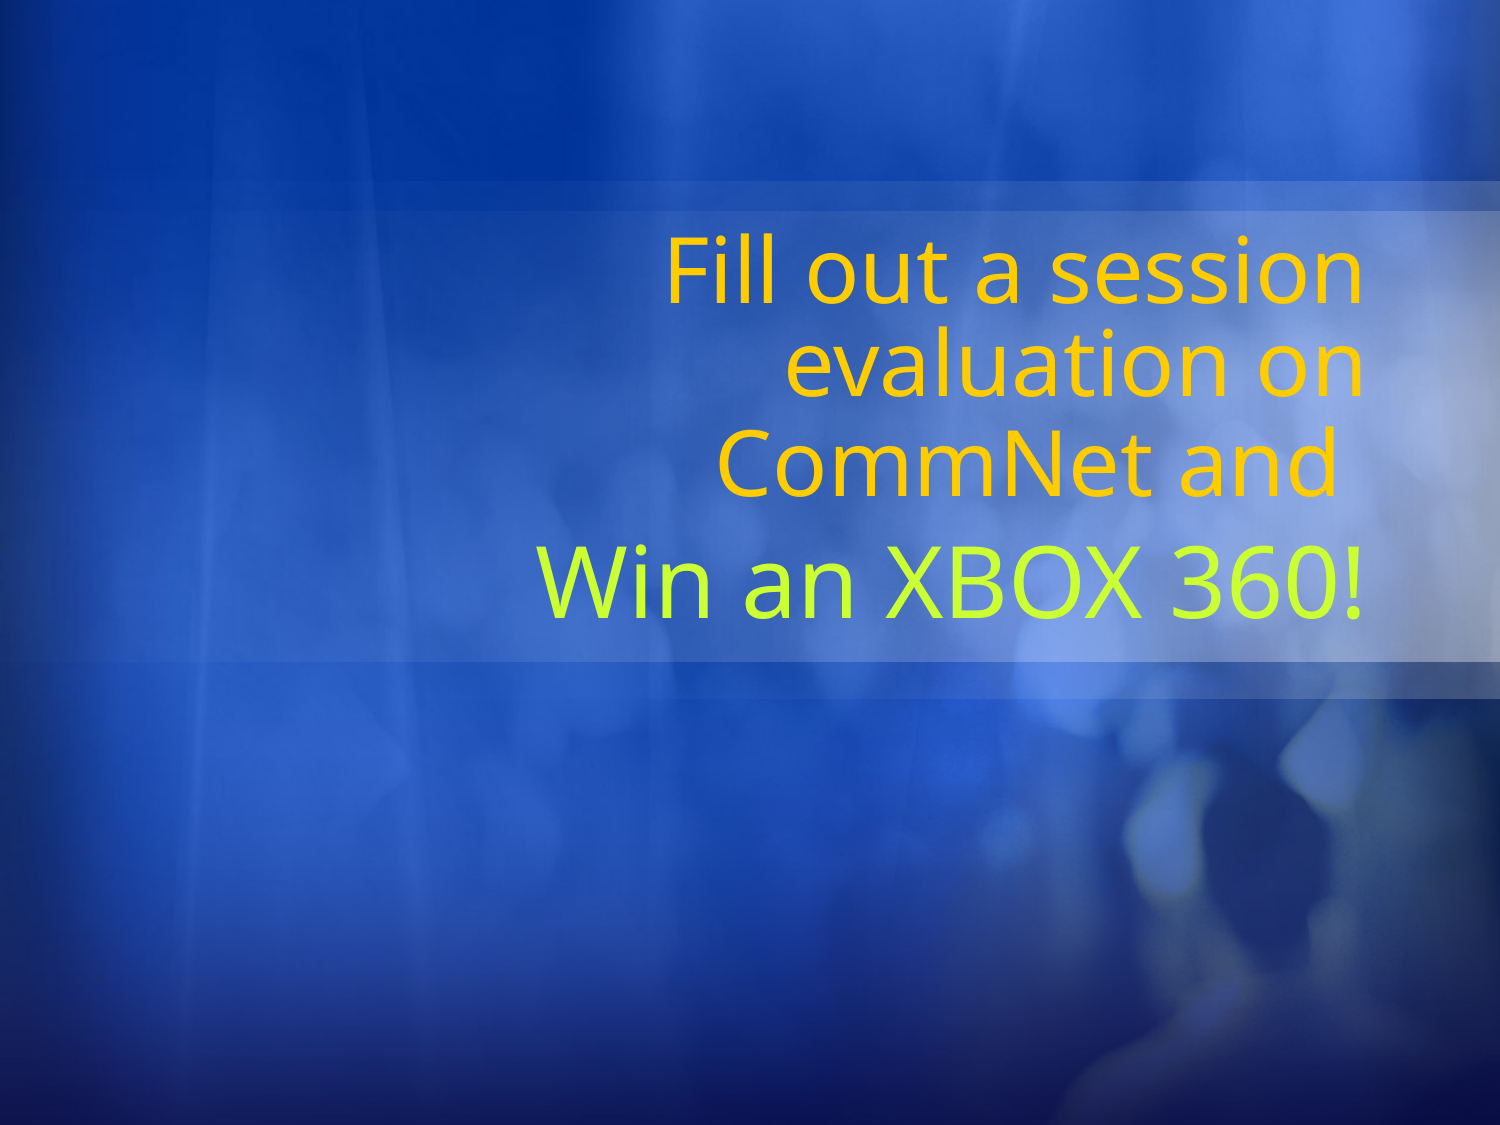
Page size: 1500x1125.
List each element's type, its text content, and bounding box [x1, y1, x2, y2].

picture [0, 0, 1500, 1125]
text_box Fill out a session evaluation on CommNet and Win an XBOX 360! [487, 171, 1379, 180]
